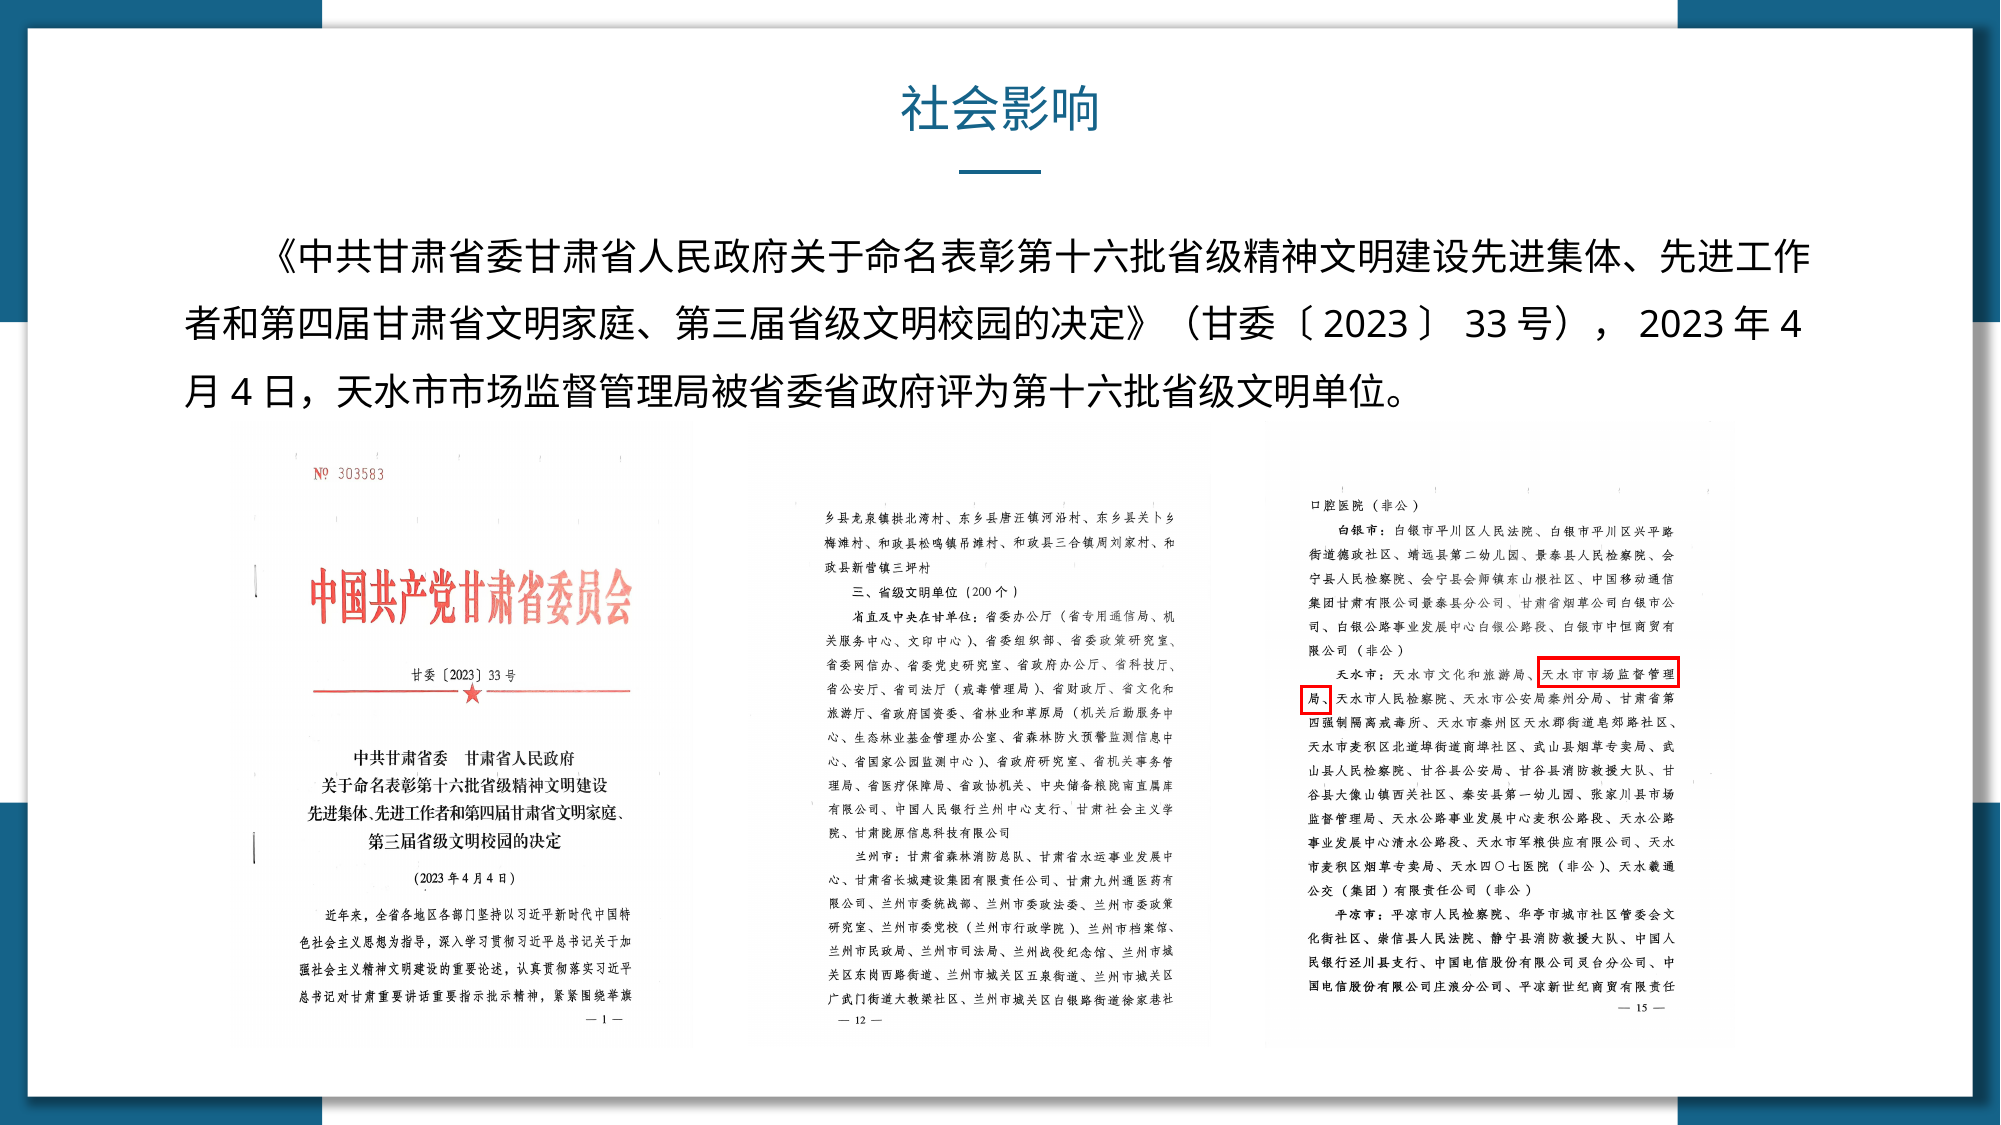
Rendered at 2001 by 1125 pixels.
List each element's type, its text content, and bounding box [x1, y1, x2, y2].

picture [748, 421, 1212, 1047]
text_box 《中共甘肃省委甘肃省人民政府关于命名表彰第十六批省级精神文明建设先进集体、先进工作者和第四届甘肃省文明家庭、第三届省级文明校园的决定》（甘委〔2023〕33号），2023年4月4日，天水市市场监督管理局被省委省政府评为第十六批省级文明单位。 [169, 203, 1826, 422]
picture [1265, 421, 1735, 1048]
picture [230, 421, 693, 1048]
text_box 社会影响 [821, 69, 1179, 145]
